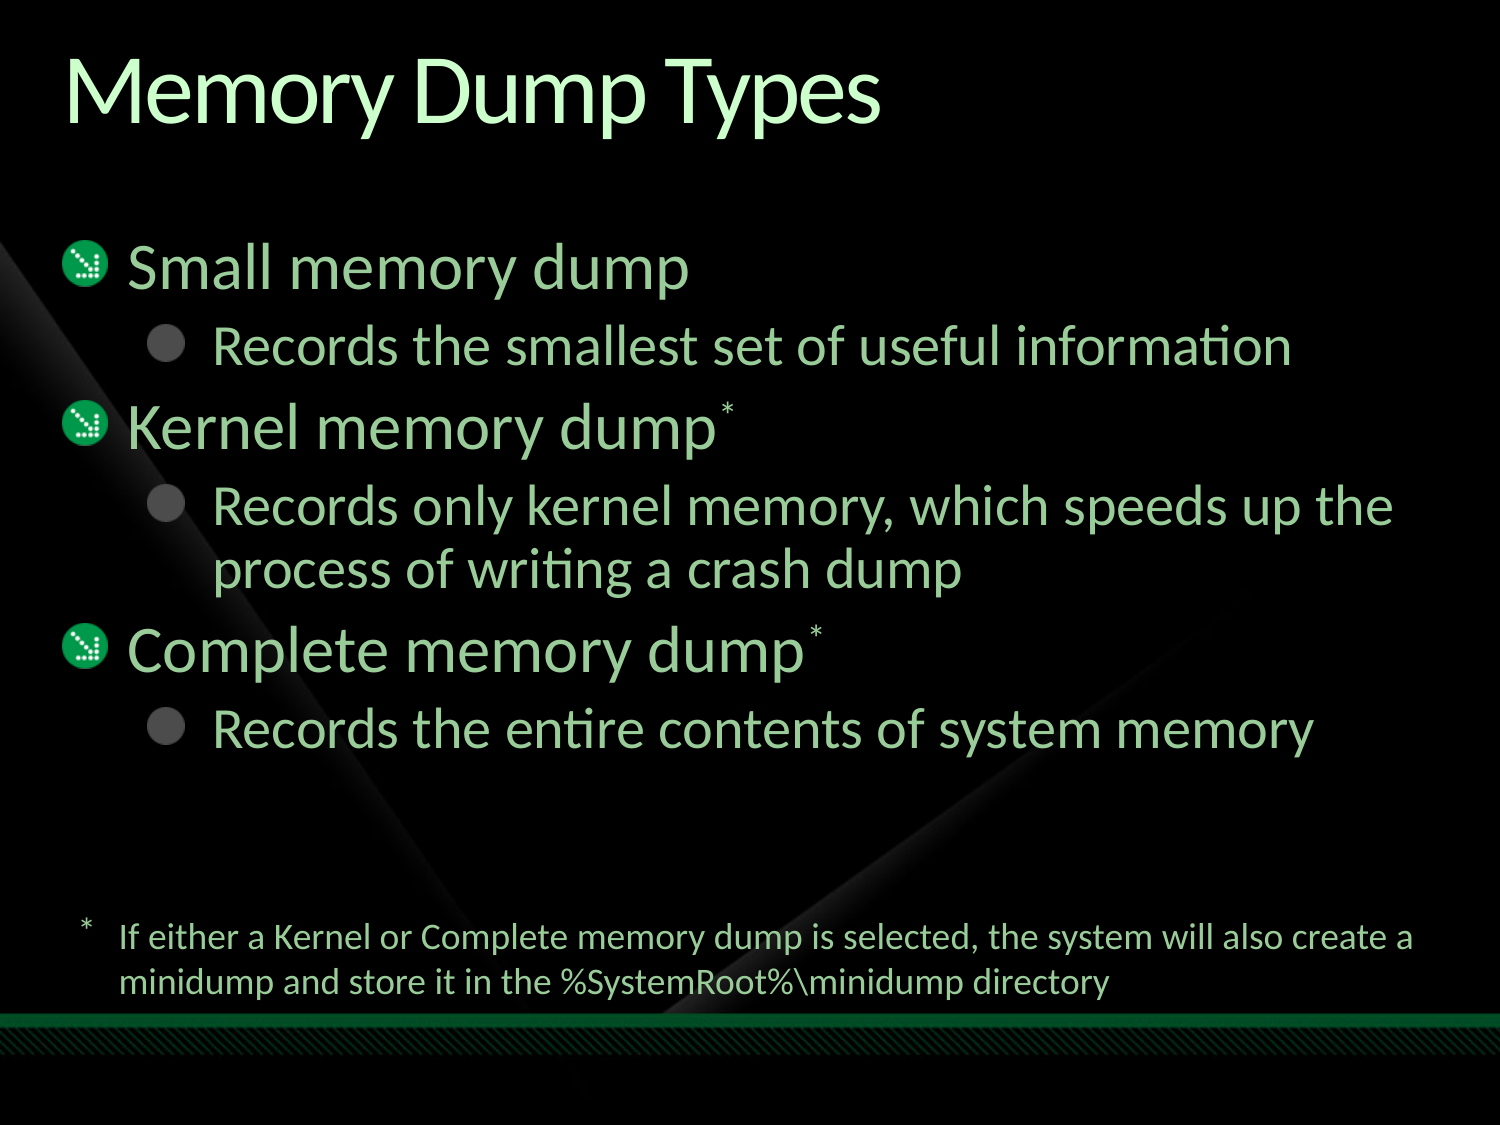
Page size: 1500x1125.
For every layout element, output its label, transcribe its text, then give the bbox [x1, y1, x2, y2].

list Small memory dump Records the smallest set of useful information Kernel memory dump* Records only kernel memory, which speeds up the process of writing a crash dump Complete memory dump* Records the entire contents of system memory [62, 231, 1438, 903]
picture [0, 0, 1500, 1125]
text_box If either a Kernel or Complete memory dump is selected, the system will also create a minidump and store it in the %SystemRoot%\minidump directory [62, 903, 1438, 1010]
title Memory Dump Types [62, 37, 1438, 147]
